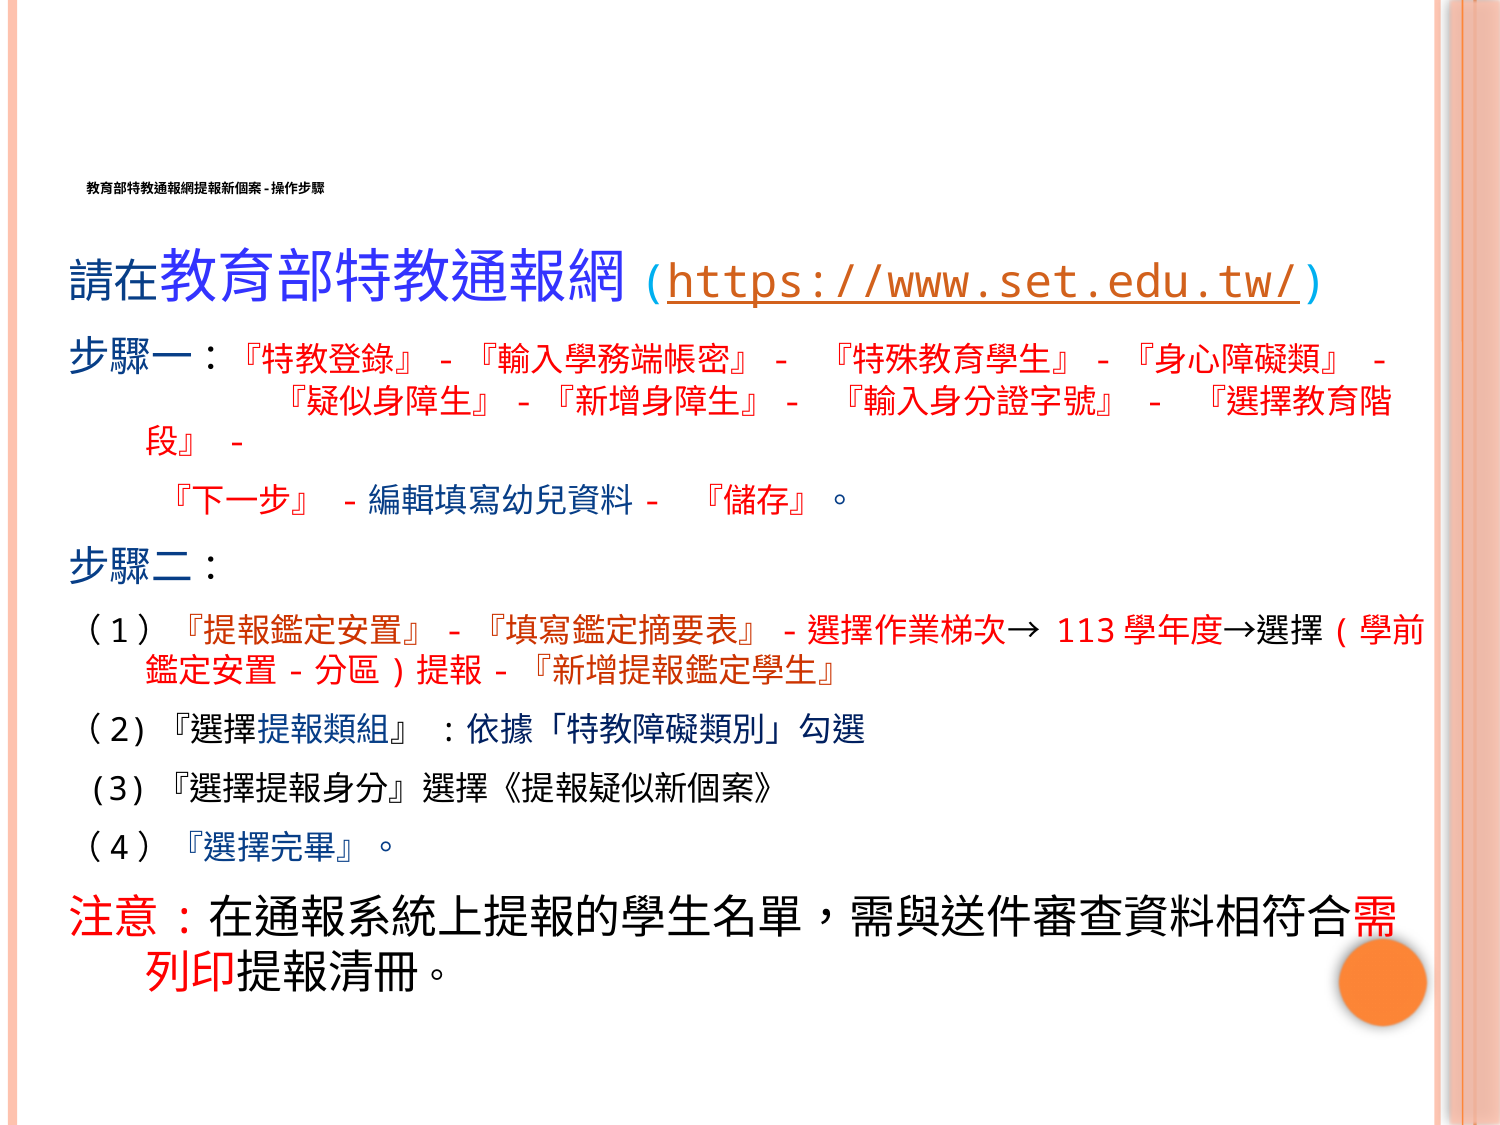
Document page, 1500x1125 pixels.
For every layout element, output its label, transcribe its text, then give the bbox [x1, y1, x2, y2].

title 教育部特教通報網提報新個案-操作步驟 [64, 172, 1353, 220]
list 請在教育部特教通報網(https://www.set.edu.tw/) 步驟一：『特教登錄』-『輸入學務端帳密』- 『特殊教育學生』-『身心障礙類』 - 『疑似身障生』-『新增身障生』- 『輸入身分證字號』 - 『選擇教育階段』 - 『下一步』 -編輯填寫幼兒資料- 『儲存』。 步驟二： （1）『提報鑑定安置』-『填寫鑑定摘要表』-選擇作業梯次→ 113學年度→選擇(學前鑑定安置-分區)提報-『新增提報鑑定學生』 （2)『選擇提報類組』 :依據「特教障礙類別」勾選 (3)『選擇提報身分』選擇《提報疑似新個案》 （4）『選擇完畢』。 注意:在通報系統上提報的學生名單，需與送件審查資料相符合需列印提報清冊。 [53, 231, 1447, 1024]
